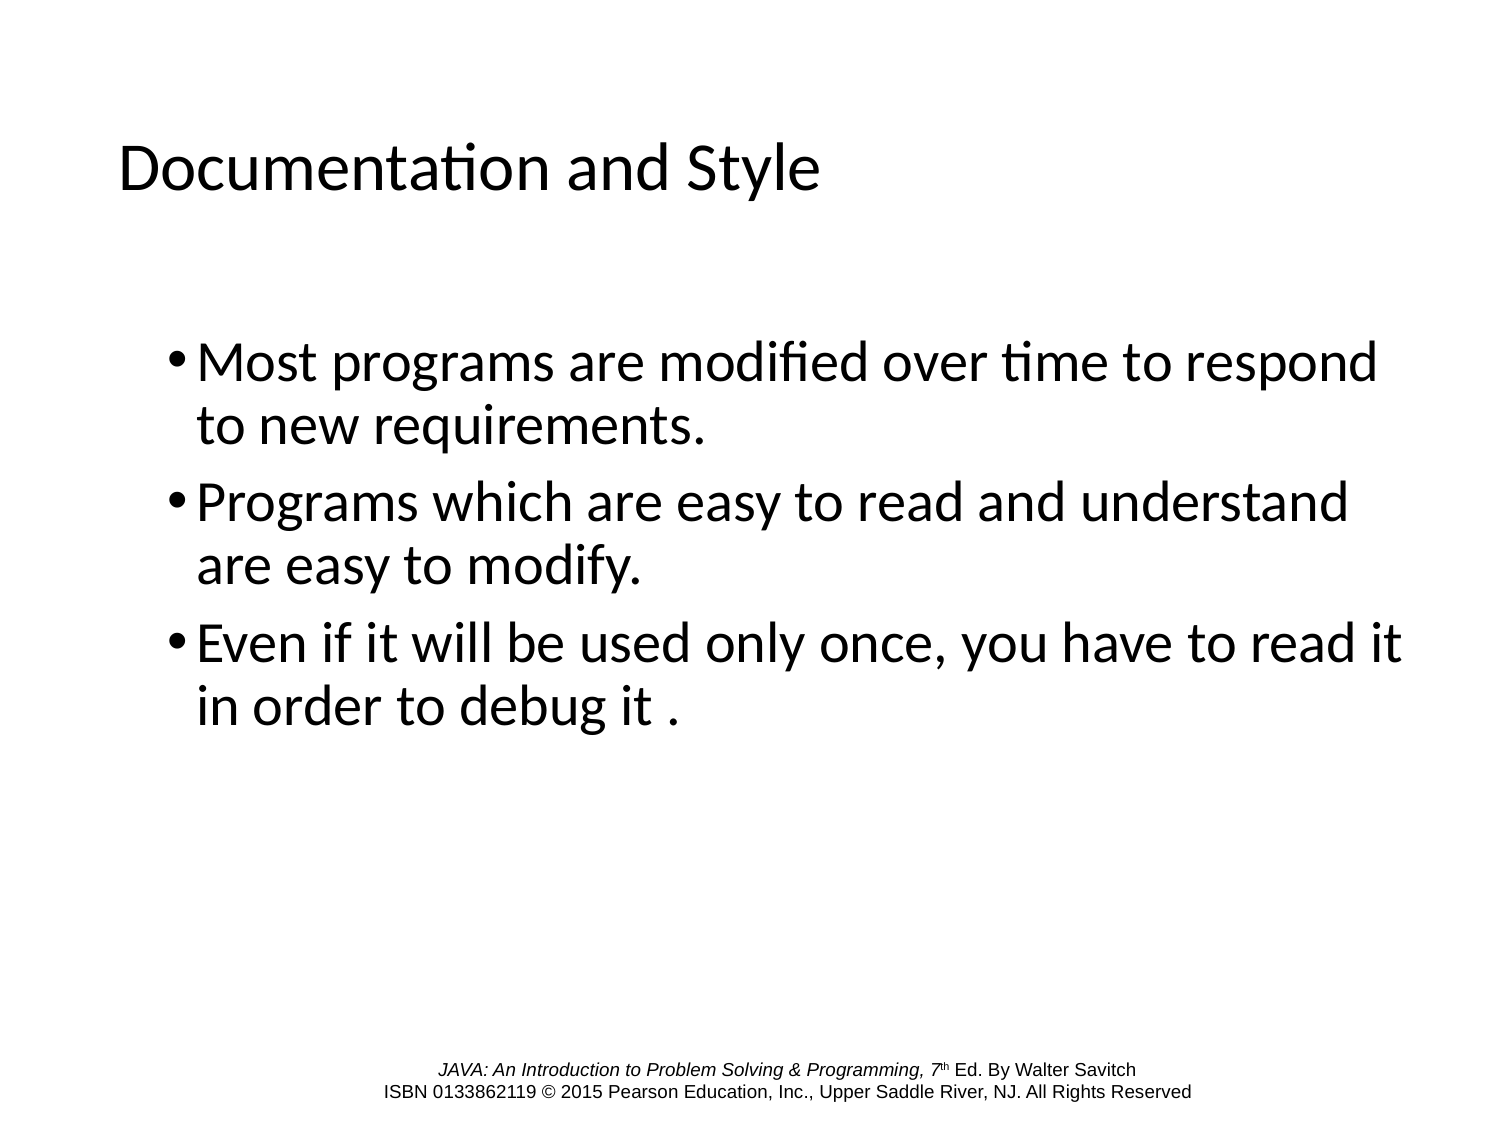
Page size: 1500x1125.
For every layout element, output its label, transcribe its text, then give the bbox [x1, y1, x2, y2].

list Most programs are modified over time to respond to new requirements. Programs which are easy to read and understand are easy to modify. Even if it will be used only once, you have to read it in order to debug it . [152, 323, 1425, 1005]
title Documentation and Style [103, 59, 1397, 278]
